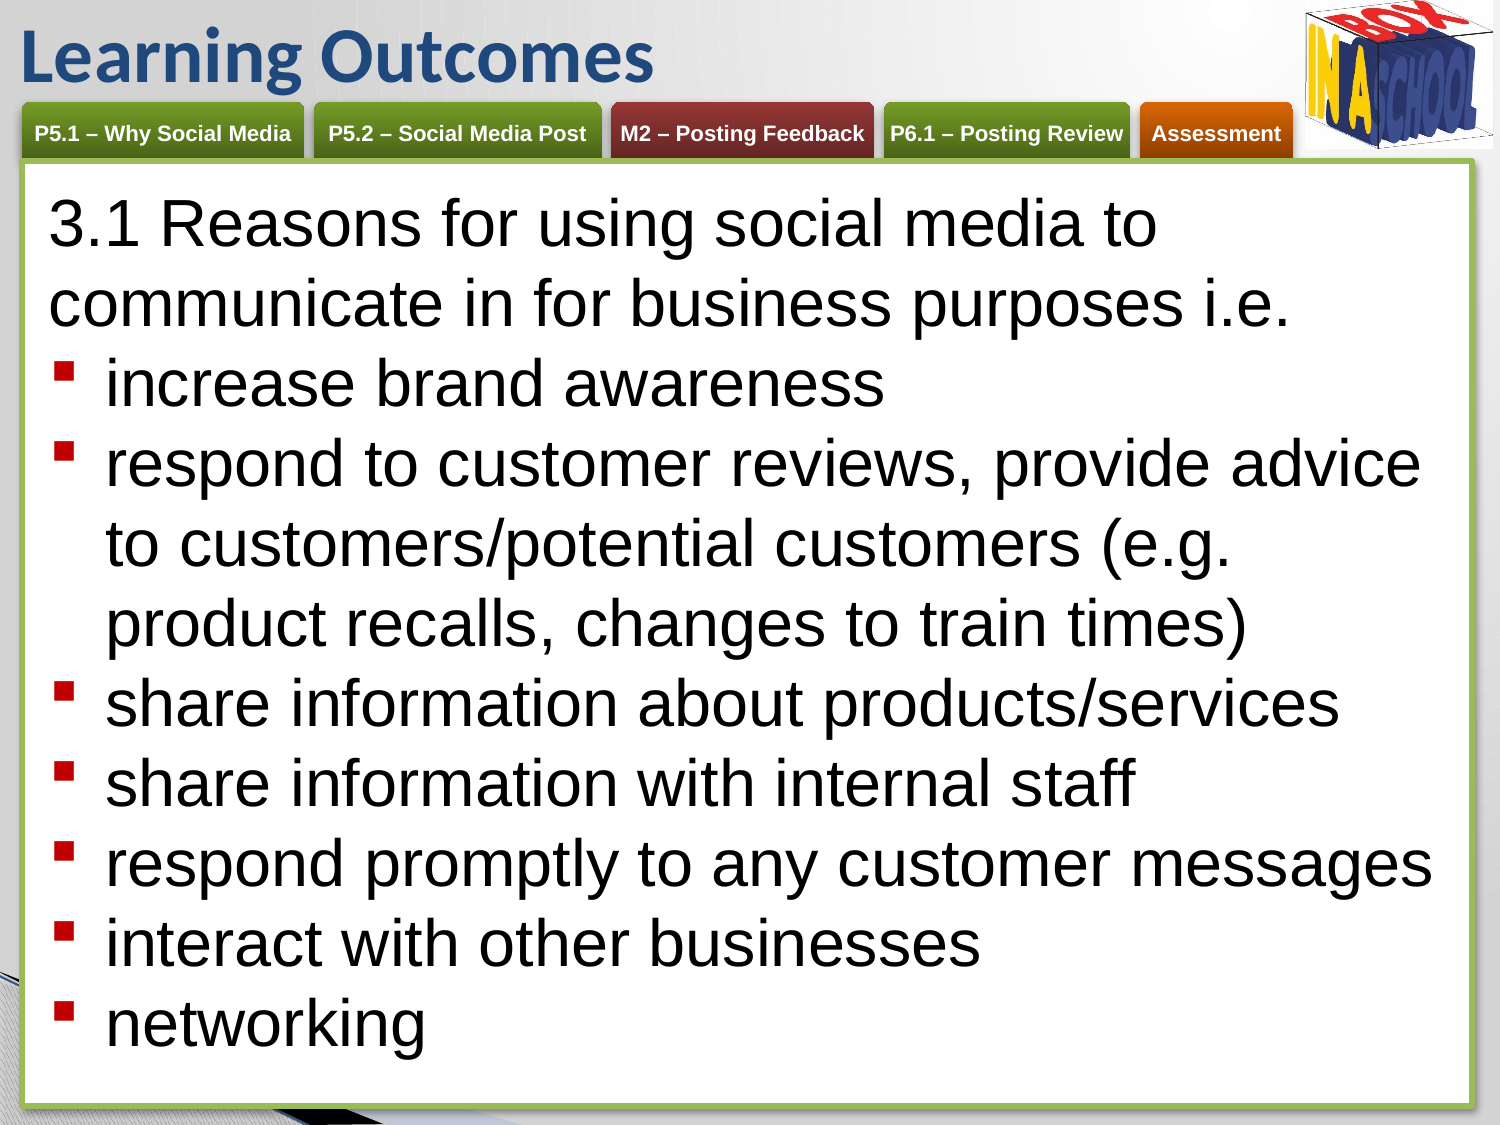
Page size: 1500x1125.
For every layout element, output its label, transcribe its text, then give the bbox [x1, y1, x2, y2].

picture [1305, 0, 1494, 149]
picture [281, 1114, 303, 1125]
text_box 3.1 Reasons for using social media to communicate in for business purposes i.e. increase brand awareness respond to customer reviews, provide advice to customers/potential customers (e.g. product recalls, changes to train times) share information about products/services share information with internal staff respond promptly to any customer messages interact with other businesses networking [34, 172, 1454, 1067]
title Learning Outcomes [5, 0, 1270, 102]
